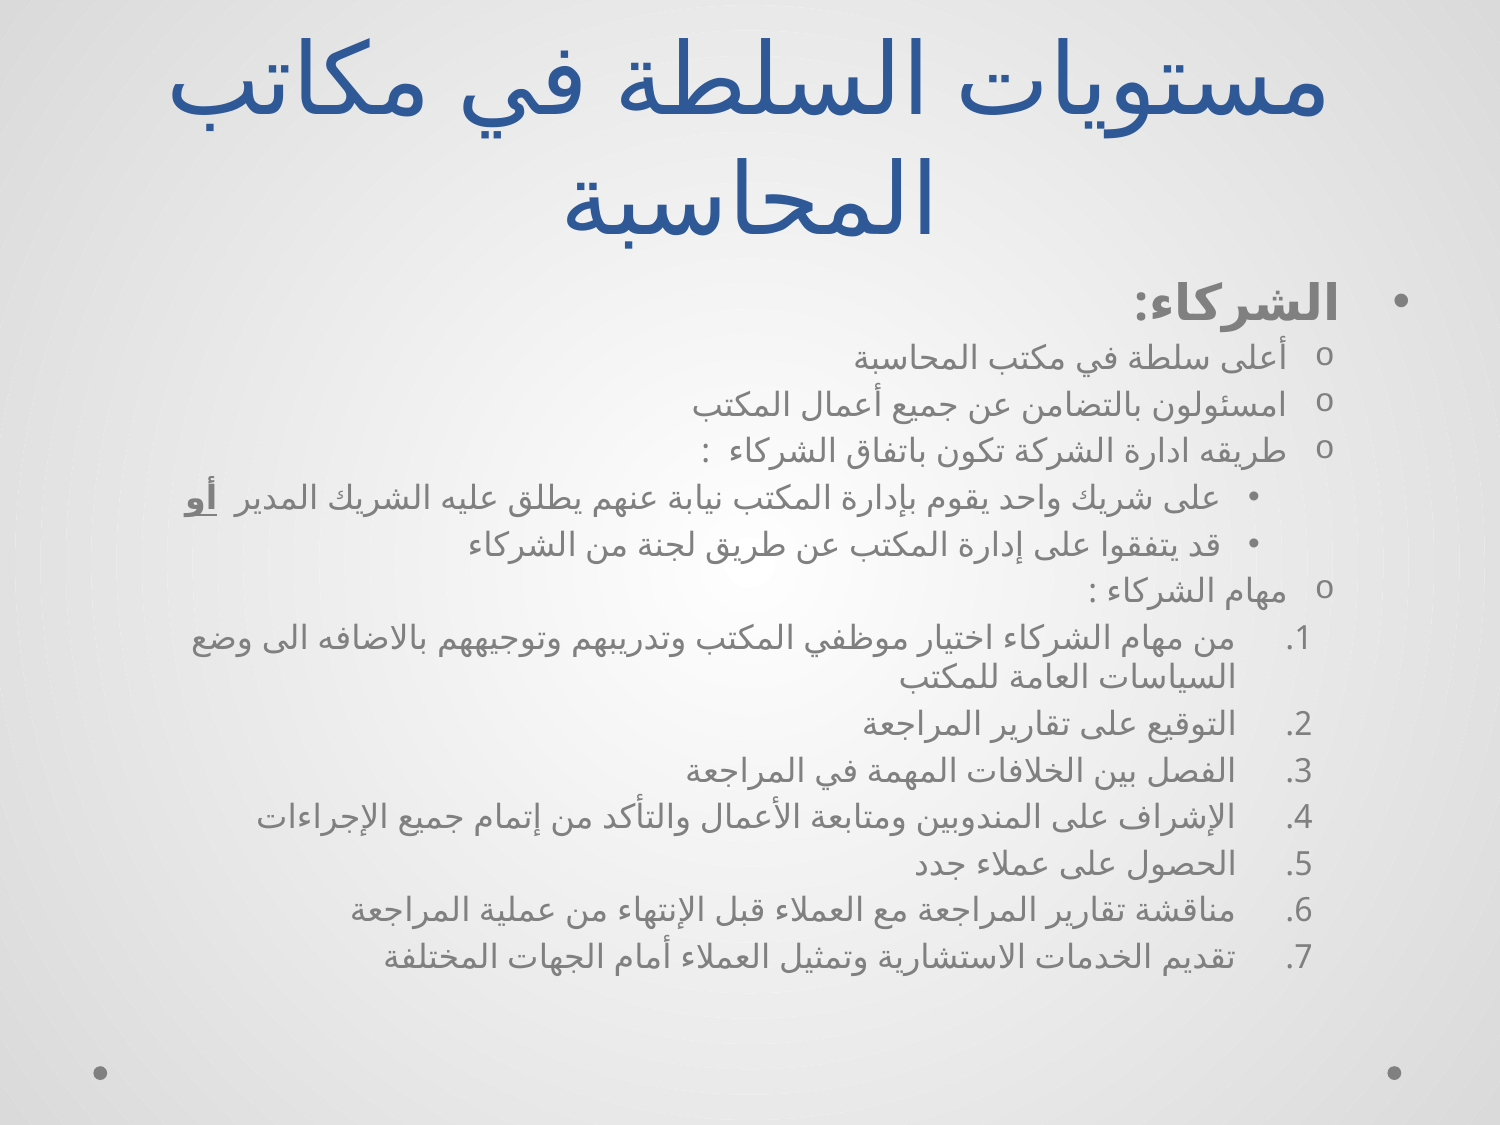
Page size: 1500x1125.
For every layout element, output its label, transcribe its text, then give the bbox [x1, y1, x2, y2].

title مستويات السلطة في مكاتب المحاسبة [75, 0, 1425, 262]
list الشركاء: أعلى سلطة في مكتب المحاسبة امسئولون بالتضامن عن جميع أعمال المكتب طريقه ادارة الشركة تكون باتفاق الشركاء : على شريك واحد يقوم بإدارة المكتب نيابة عنهم يطلق عليه الشريك المدير أو قد يتفقوا على إدارة المكتب عن طريق لجنة من الشركاء مهام الشركاء : من مهام الشركاء اختيار موظفي المكتب وتدريبهم وتوجيههم بالاضافه الى وضع السياسات العامة للمكتب التوقيع على تقارير المراجعة الفصل بين الخلافات المهمة في المراجعة الإشراف على المندوبين ومتابعة الأعمال والتأكد من إتمام جميع الإجراءات الحصول على عملاء جدد مناقشة تقارير المراجعة مع العملاء قبل الإنتهاء من عملية المراجعة تقديم الخدمات الاستشارية وتمثيل العملاء أمام الجهات المختلفة [75, 262, 1425, 1005]
